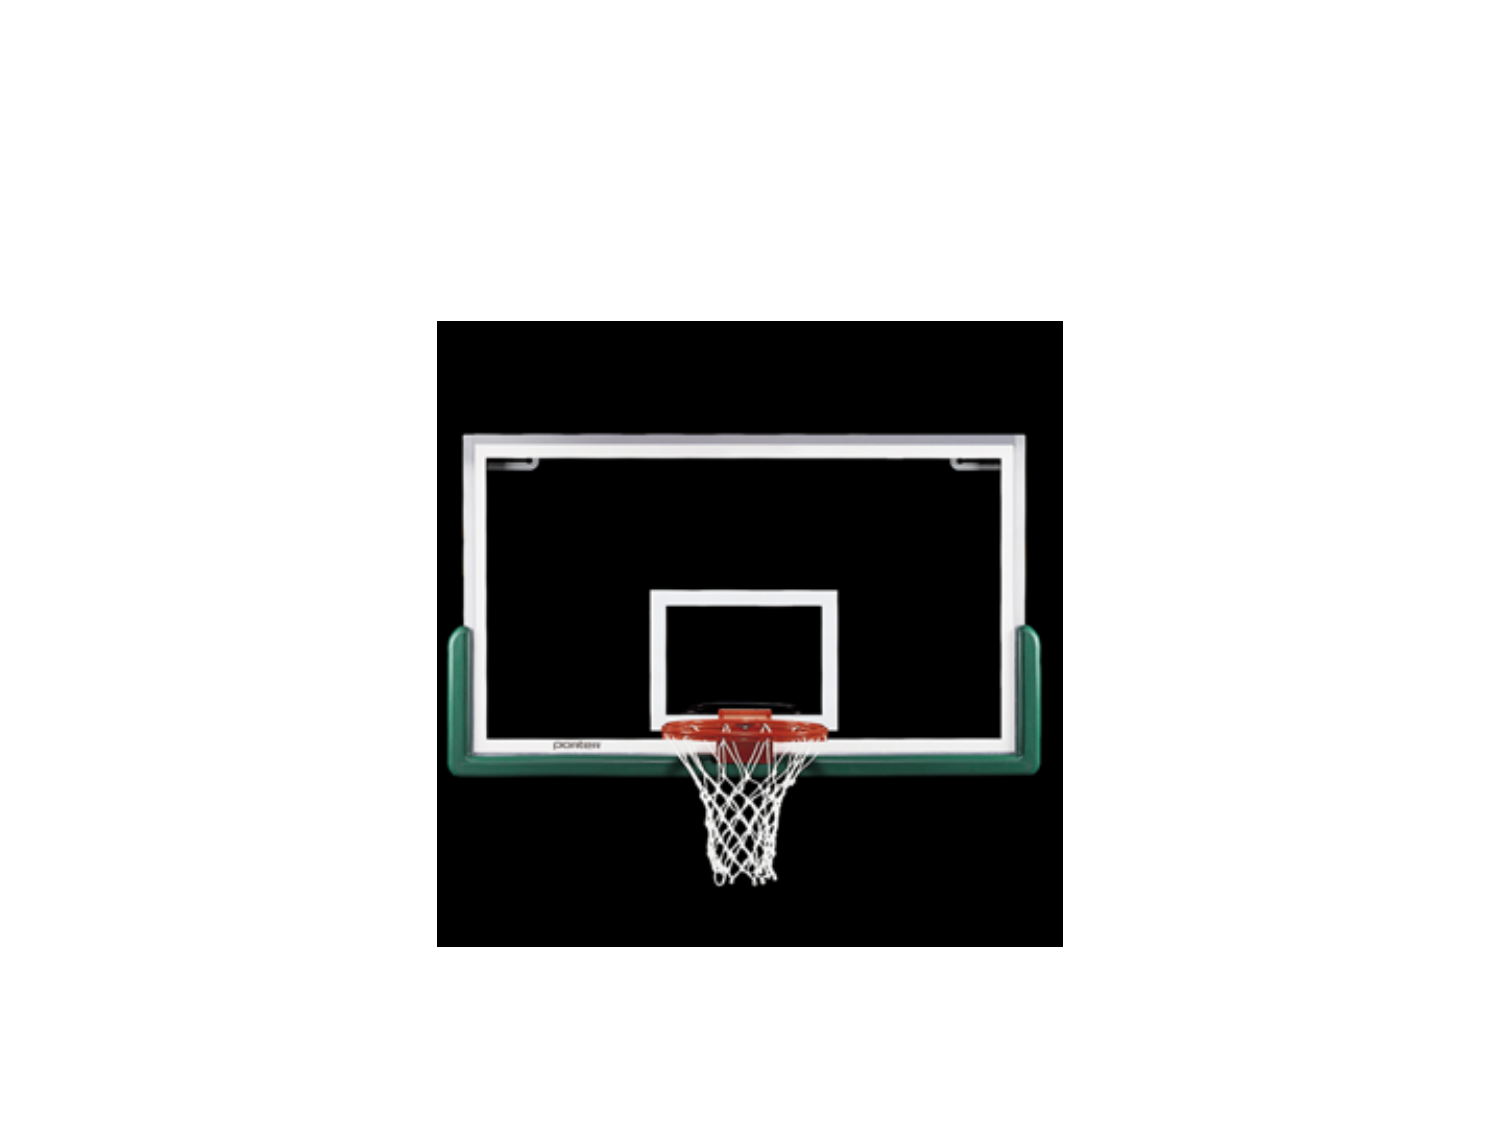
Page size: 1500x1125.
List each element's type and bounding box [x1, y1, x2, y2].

list [437, 320, 1063, 947]
